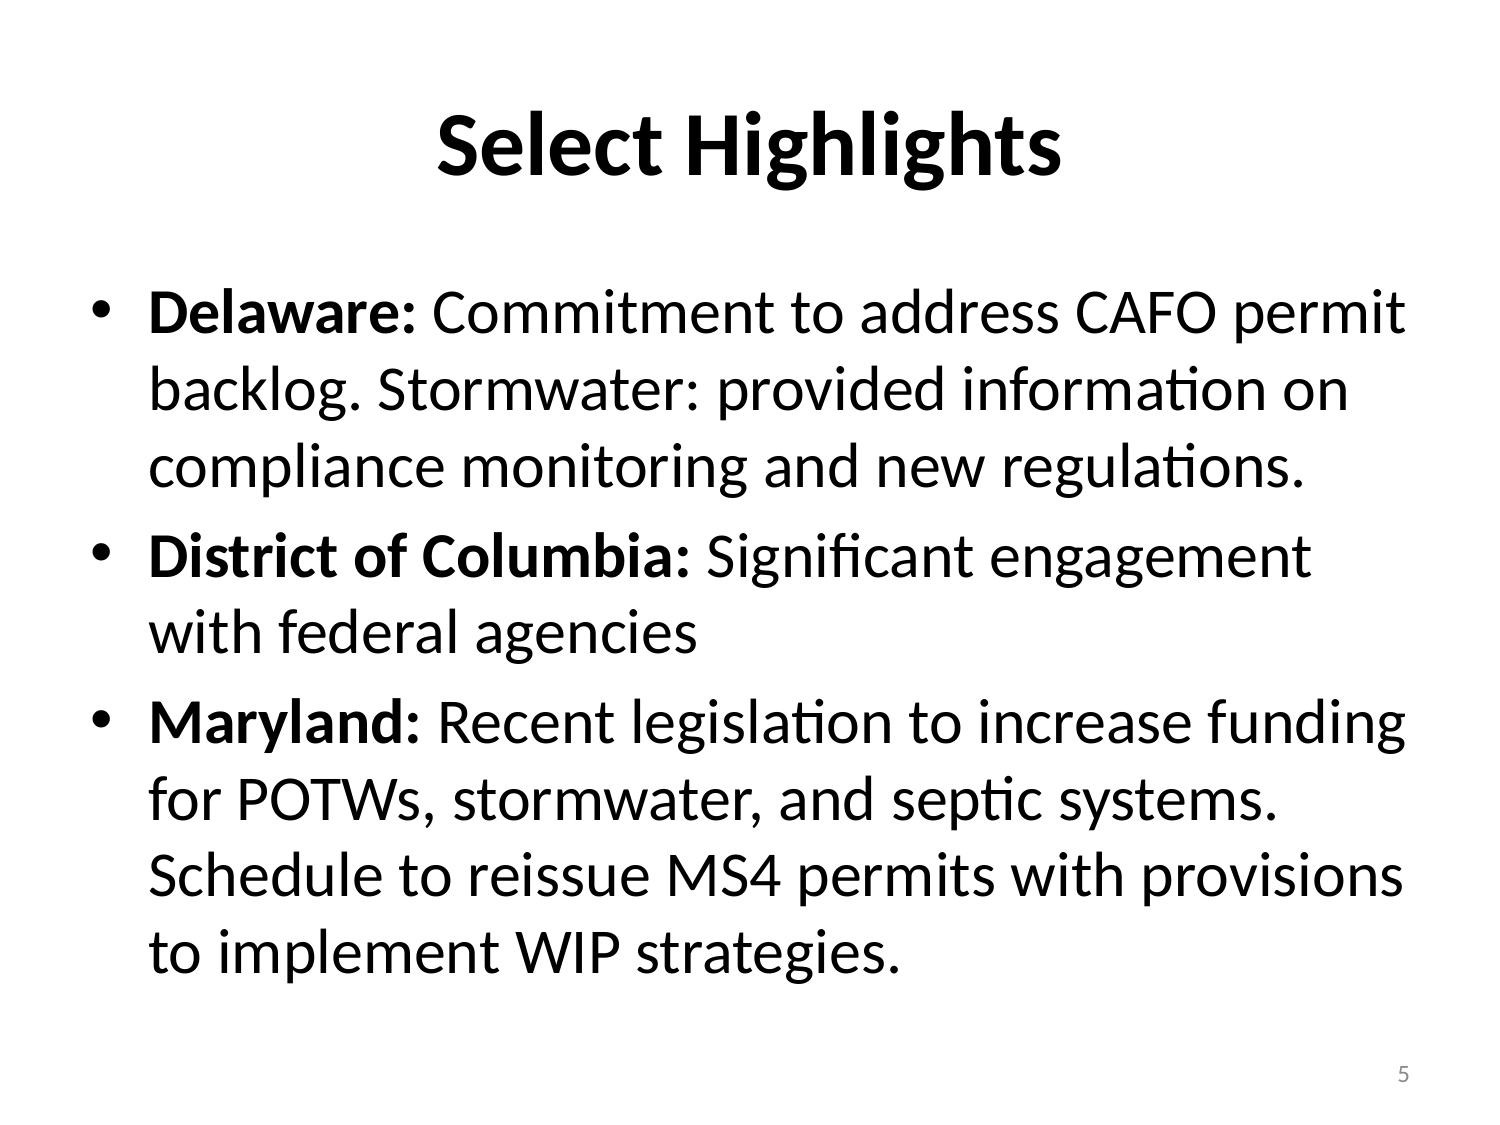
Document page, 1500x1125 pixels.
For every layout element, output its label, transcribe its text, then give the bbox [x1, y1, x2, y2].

list Delaware: Commitment to address CAFO permit backlog. Stormwater: provided information on compliance monitoring and new regulations. District of Columbia: Significant engagement with federal agencies Maryland: Recent legislation to increase funding for POTWs, stormwater, and septic systems. Schedule to reissue MS4 permits with provisions to implement WIP strategies. [75, 262, 1425, 1005]
title Select Highlights [75, 45, 1425, 233]
slide_number 5 [1074, 1042, 1425, 1103]
